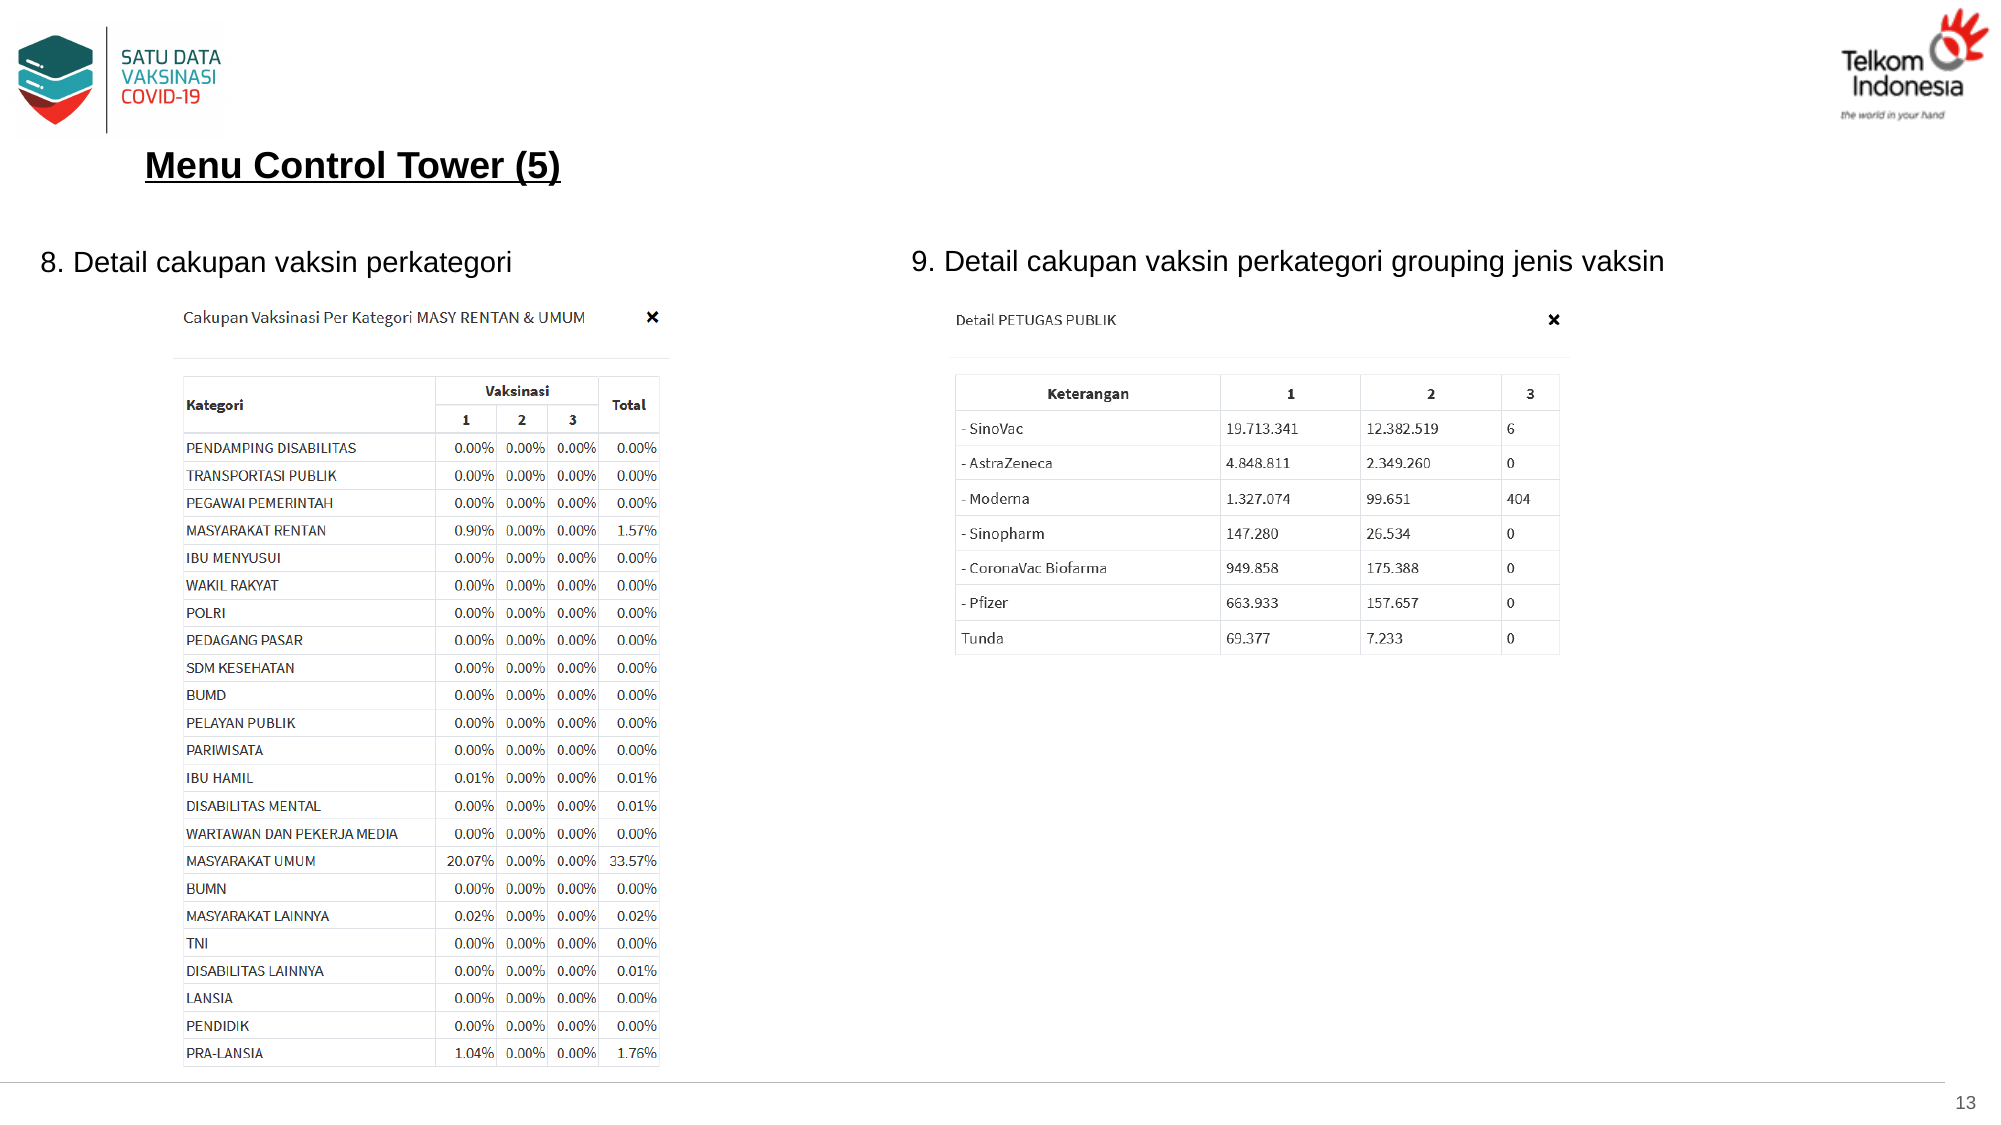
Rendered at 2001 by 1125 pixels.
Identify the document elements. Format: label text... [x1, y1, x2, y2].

text_box 8. Detail cakupan vaksin perkategori [34, 237, 520, 284]
picture [949, 297, 1570, 666]
text_box 9. Detail cakupan vaksin perkategori grouping jenis vaksin [905, 235, 1673, 283]
picture [10, 19, 231, 141]
text_box Menu Control Tower (5) [118, 139, 588, 195]
picture [1831, 0, 1998, 139]
picture [173, 297, 670, 1080]
